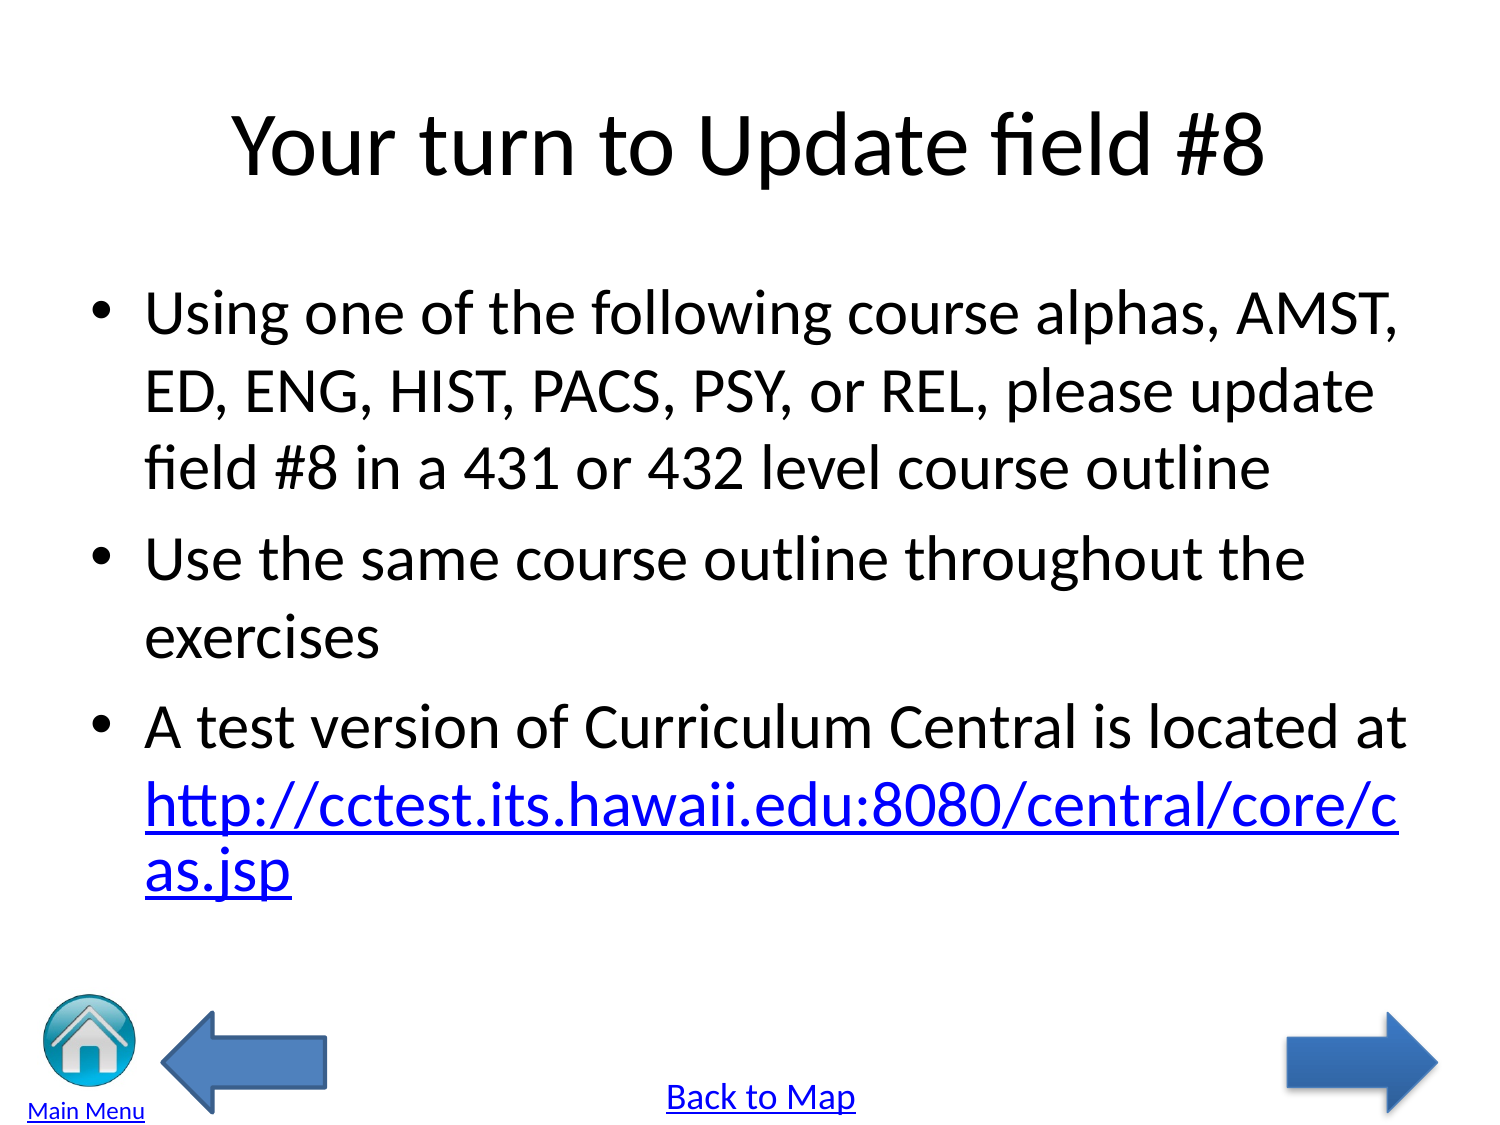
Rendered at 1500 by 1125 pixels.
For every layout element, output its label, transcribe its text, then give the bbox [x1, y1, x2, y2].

list Using one of the following course alphas, AMST, ED, ENG, HIST, PACS, PSY, or REL, please update field #8 in a 431 or 432 level course outline Use the same course outline throughout the exercises A test version of Curriculum Central is located athttp://cctest.its.hawaii.edu:8080/central/core/cas.jsp [75, 262, 1425, 1005]
text_box Back to Map [651, 1064, 871, 1125]
picture [37, 987, 141, 1091]
title Your turn to Update field #8 [75, 45, 1425, 233]
